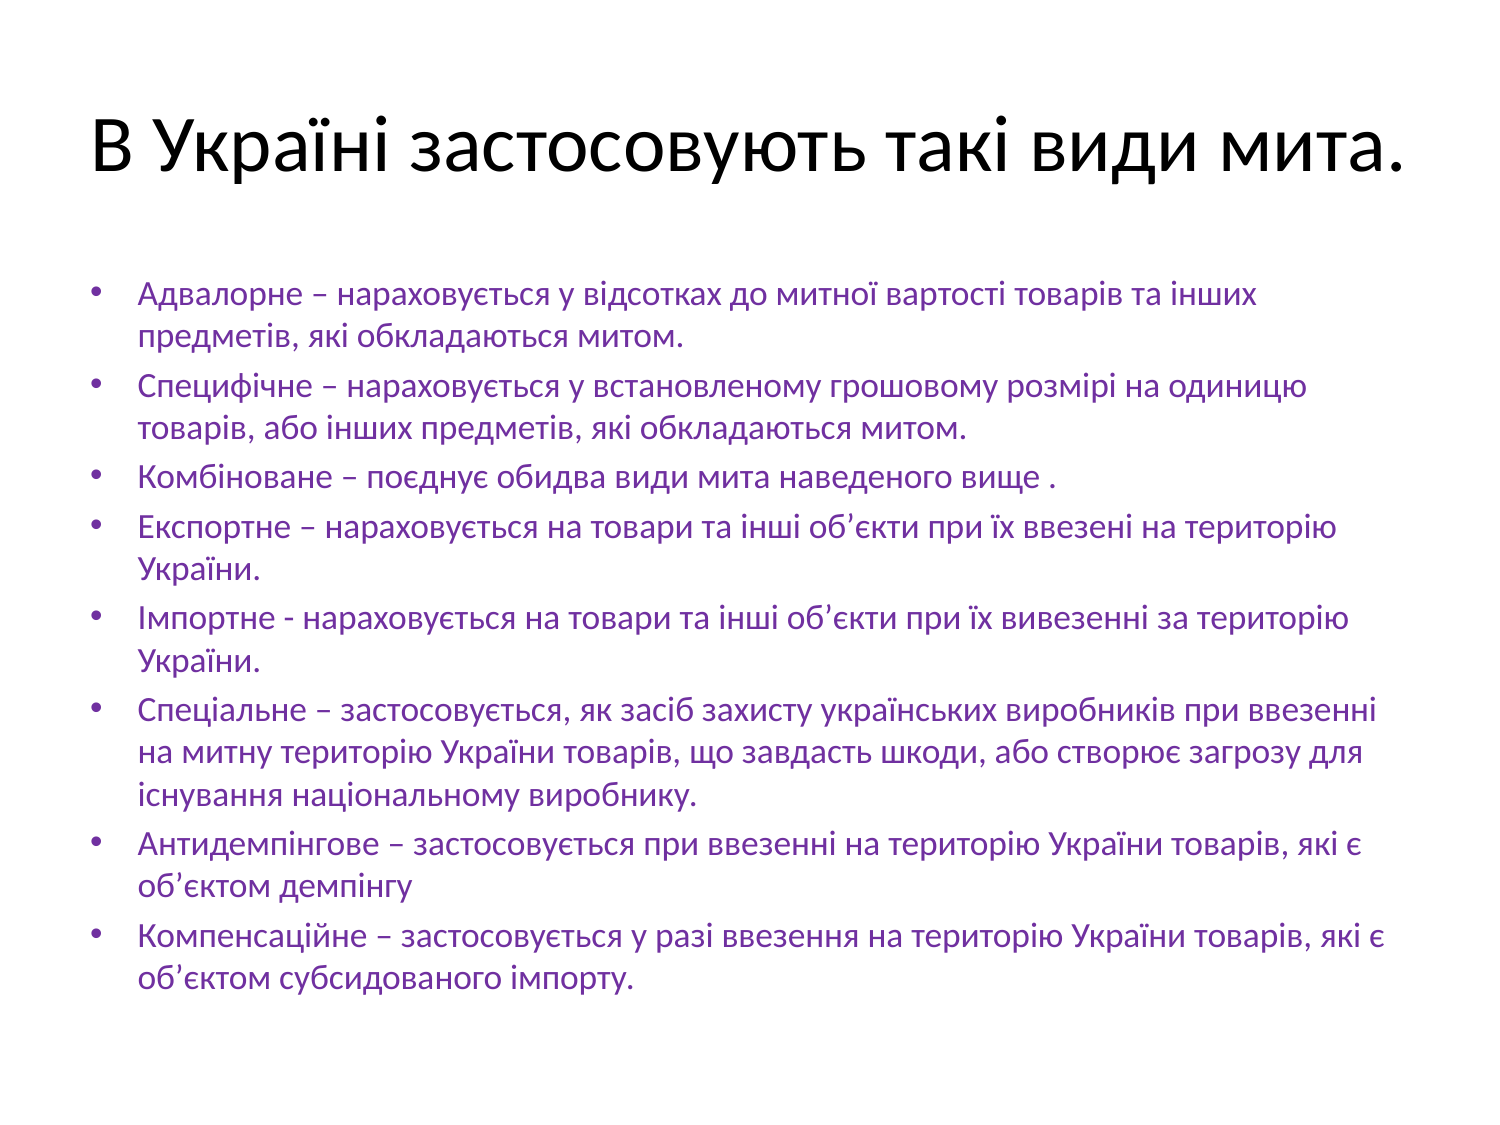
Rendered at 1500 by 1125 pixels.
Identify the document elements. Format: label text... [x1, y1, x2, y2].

title В Україні застосовують такі види мита. [75, 45, 1425, 233]
list Адвалорне – нараховується у відсотках до митної вартості товарів та інших предметів, які обкладаються митом. Специфічне – нараховується у встановленому грошовому розмірі на одиницю товарів, або інших предметів, які обкладаються митом. Комбіноване – поєднує обидва види мита наведеного вище . Експортне – нараховується на товари та інші об’єкти при їх ввезені на територію України. Імпортне - нараховується на товари та інші об’єкти при їх вивезенні за територію України. Спеціальне – застосовується, як засіб захисту українських виробників при ввезенні на митну територію України товарів, що завдасть шкоди, або створює загрозу для існування національному виробнику. Антидемпінгове – застосовується при ввезенні на територію України товарів, які є об’єктом демпінгу Компенсаційне – застосовується у разі ввезення на територію України товарів, які є об’єктом субсидованого імпорту. [75, 262, 1425, 1005]
